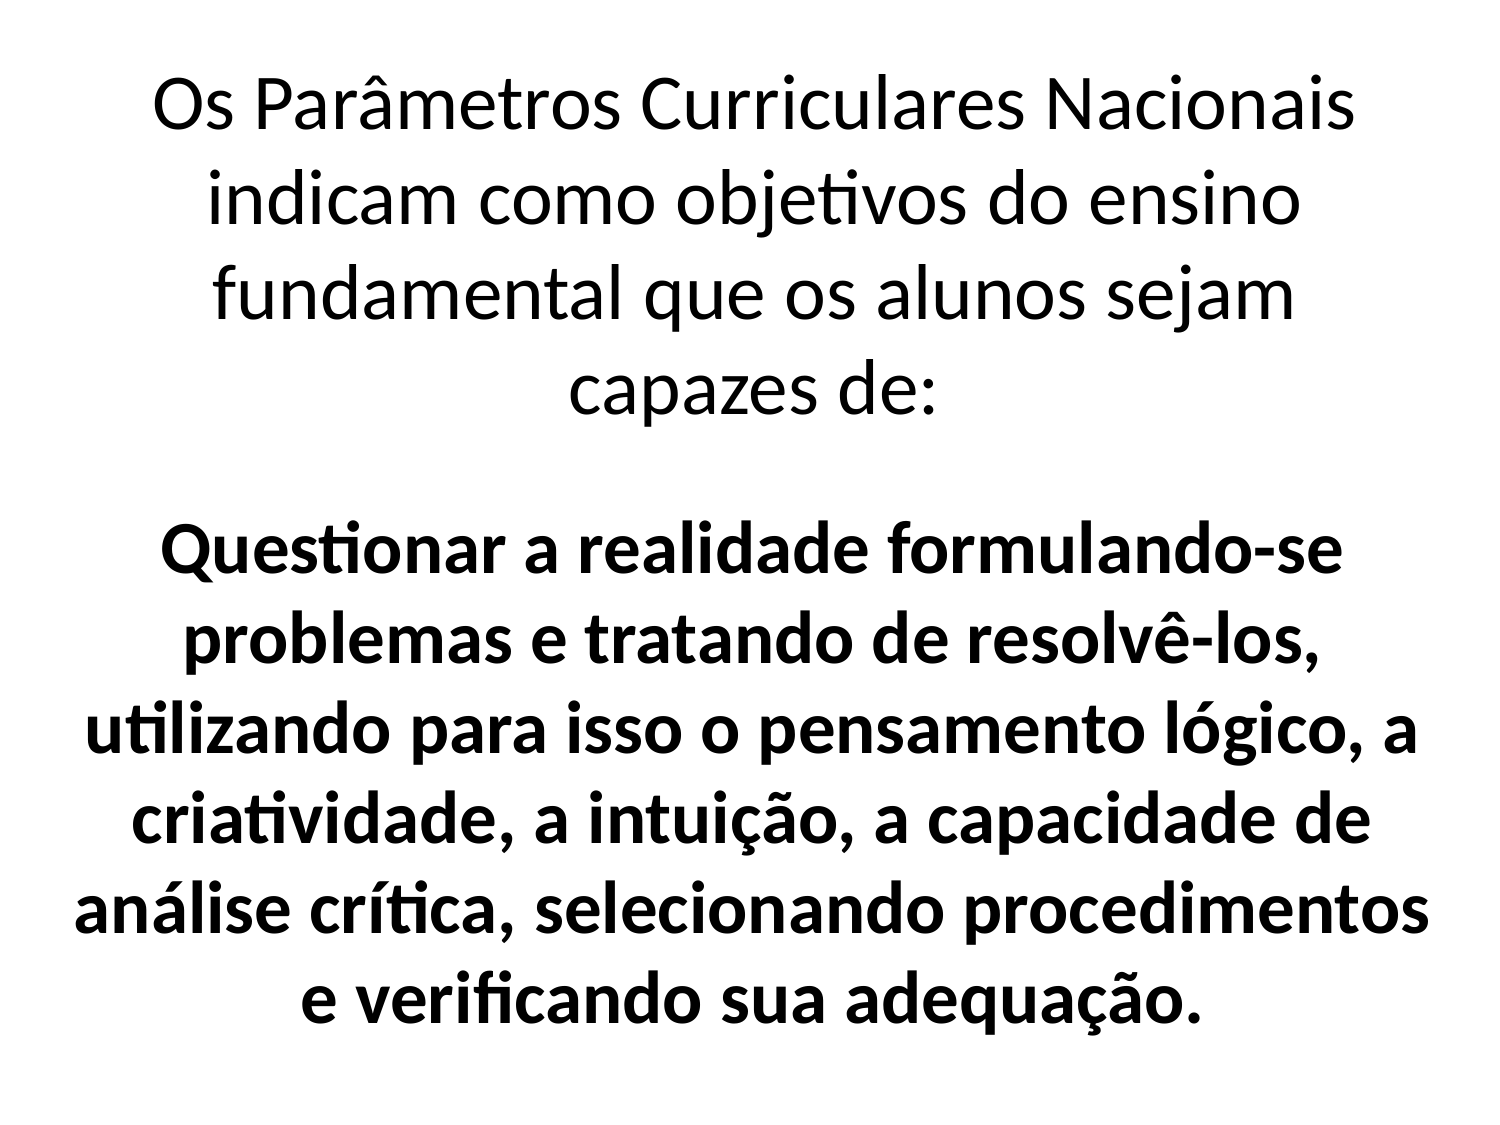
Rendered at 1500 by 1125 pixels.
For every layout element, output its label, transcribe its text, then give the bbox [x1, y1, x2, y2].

list Os Parâmetros Curriculares Nacionais indicam como objetivos do ensino fundamental que os alunos sejam capazes de: [29, 42, 1424, 457]
text_box Questionar a realidade formulando-se problemas e tratando de resolvê-los, utilizando para isso o pensamento lógico, a criatividade, a intuição, a capacidade de análise crítica, selecionando procedimentos e verificando sua adequação. [35, 491, 1471, 1125]
